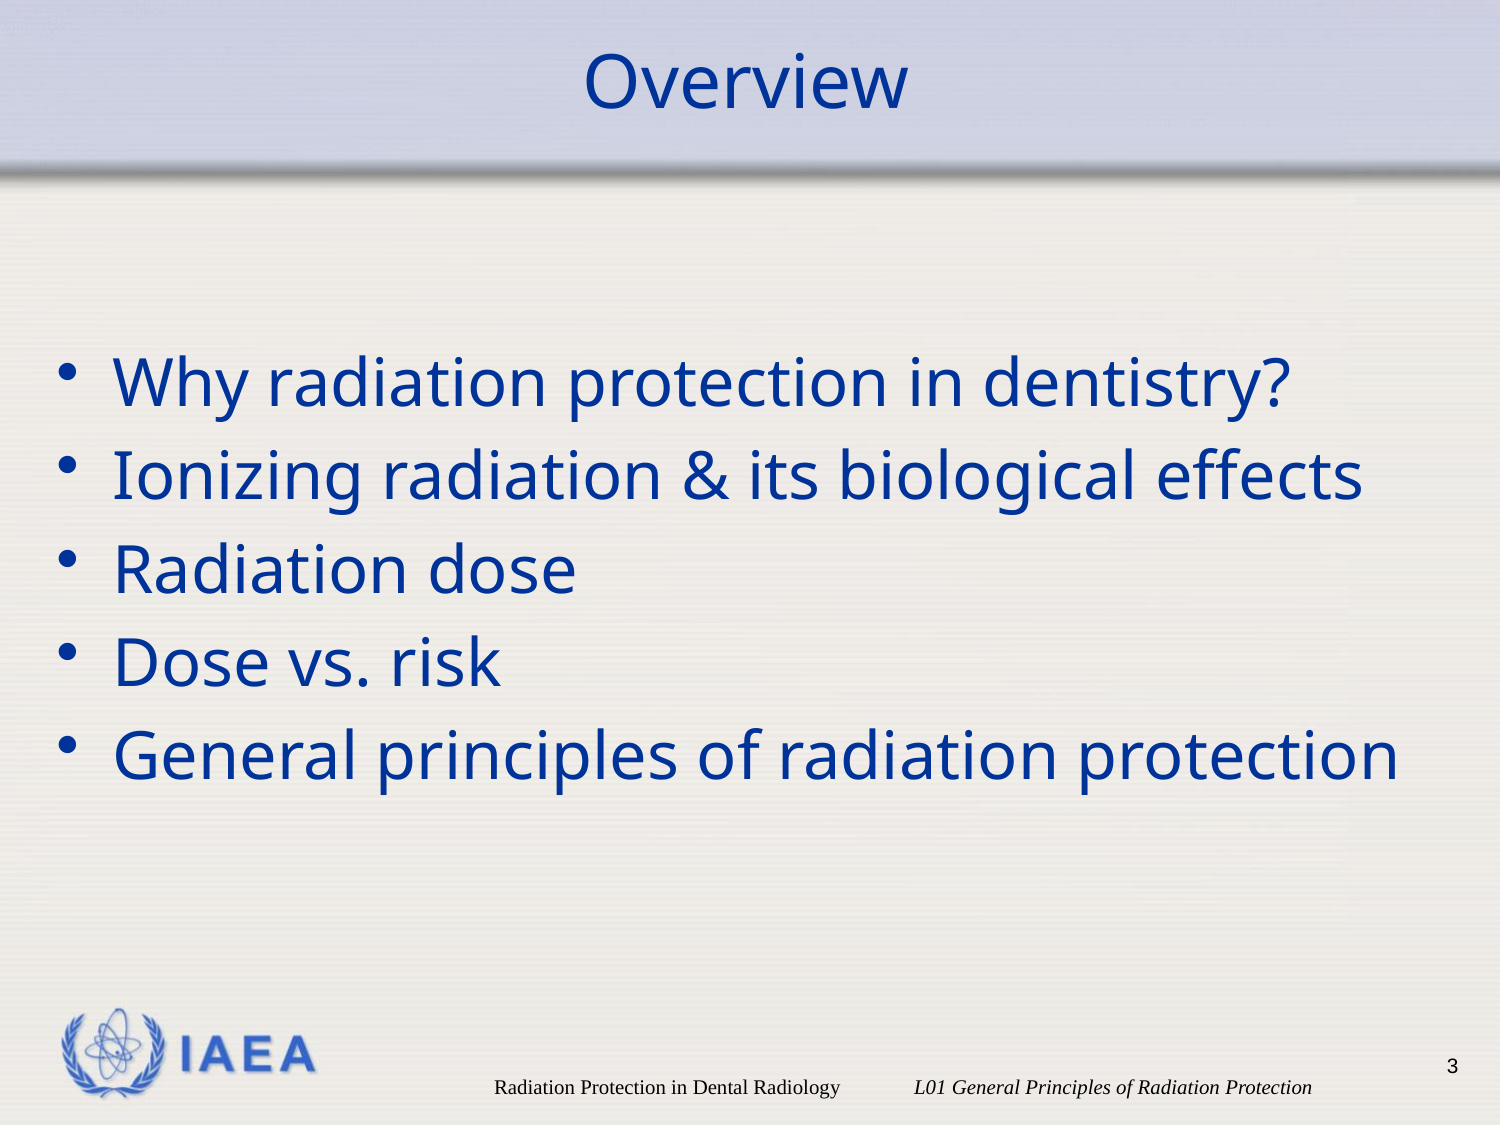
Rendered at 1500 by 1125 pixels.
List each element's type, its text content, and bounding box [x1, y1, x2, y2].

title Overview [46, 15, 1447, 142]
slide_number 3 [1389, 1044, 1474, 1093]
list Why radiation protection in dentistry? Ionizing radiation & its biological effects Radiation dose Dose vs. risk General principles of radiation protection [41, 331, 1448, 882]
text_box Radiation Protection in Dental Radiology L01 General Principles of Radiation Protection [454, 1065, 1353, 1106]
picture [0, 0, 1500, 1125]
